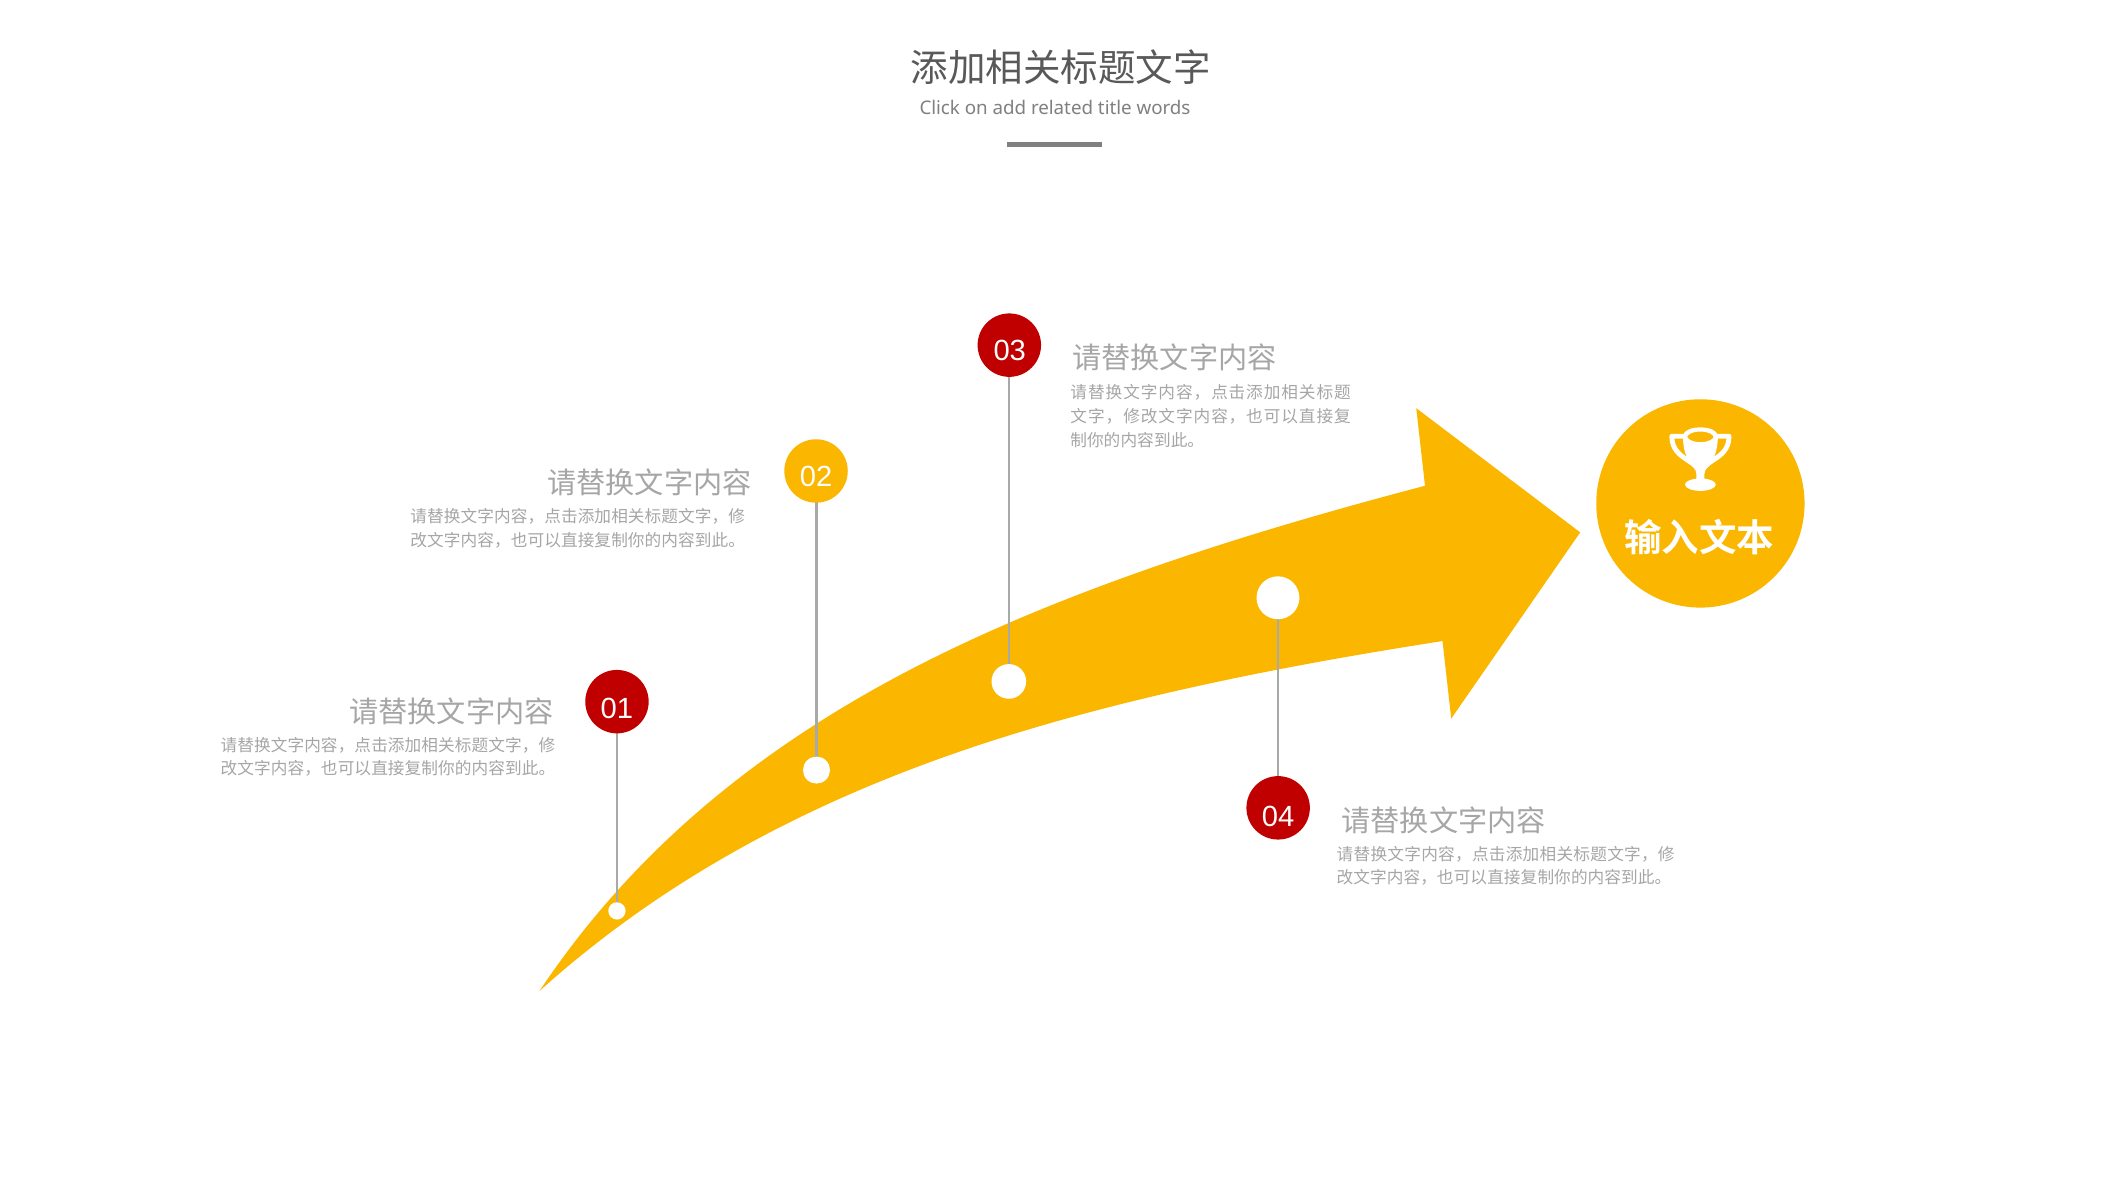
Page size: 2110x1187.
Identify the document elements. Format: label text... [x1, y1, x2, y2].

text_box [1256, 576, 1300, 620]
text_box Click on add related title words [877, 89, 1232, 124]
text_box [539, 408, 1581, 992]
text_box [1596, 399, 1805, 608]
text_box 04 [1258, 787, 1298, 835]
text_box 01 [597, 680, 637, 727]
text_box [1261, 835, 1295, 840]
text_box [608, 902, 626, 920]
text_box 添加相关标题文字 [877, 37, 1245, 95]
text_box 03 [990, 321, 1030, 369]
text_box [1669, 427, 1732, 491]
text_box [585, 669, 649, 734]
text_box 请替换文字内容，点击添加相关标题文字，修改文字内容，也可以直接复制你的内容到此。 [1070, 378, 1352, 451]
text_box 请替换文字内容 [1341, 795, 1562, 838]
text_box [1246, 776, 1310, 833]
text_box [977, 313, 1042, 377]
text_box [803, 756, 831, 784]
text_box 请替换文字内容 [494, 457, 752, 500]
text_box 输入文本 [1622, 499, 1776, 561]
text_box 请替换文字内容 [315, 686, 554, 729]
text_box 请替换文字内容，点击添加相关标题文字，修改文字内容，也可以直接复制你的内容到此。 [1336, 839, 1676, 888]
text_box [991, 664, 1027, 699]
text_box 02 [796, 447, 836, 495]
text_box [784, 439, 848, 503]
text_box 请替换文字内容 [1072, 332, 1293, 375]
text_box 请替换文字内容，点击添加相关标题文字，修改文字内容，也可以直接复制你的内容到此。 [216, 730, 556, 779]
text_box 请替换文字内容，点击添加相关标题文字，修改文字内容，也可以直接复制你的内容到此。 [406, 501, 746, 550]
